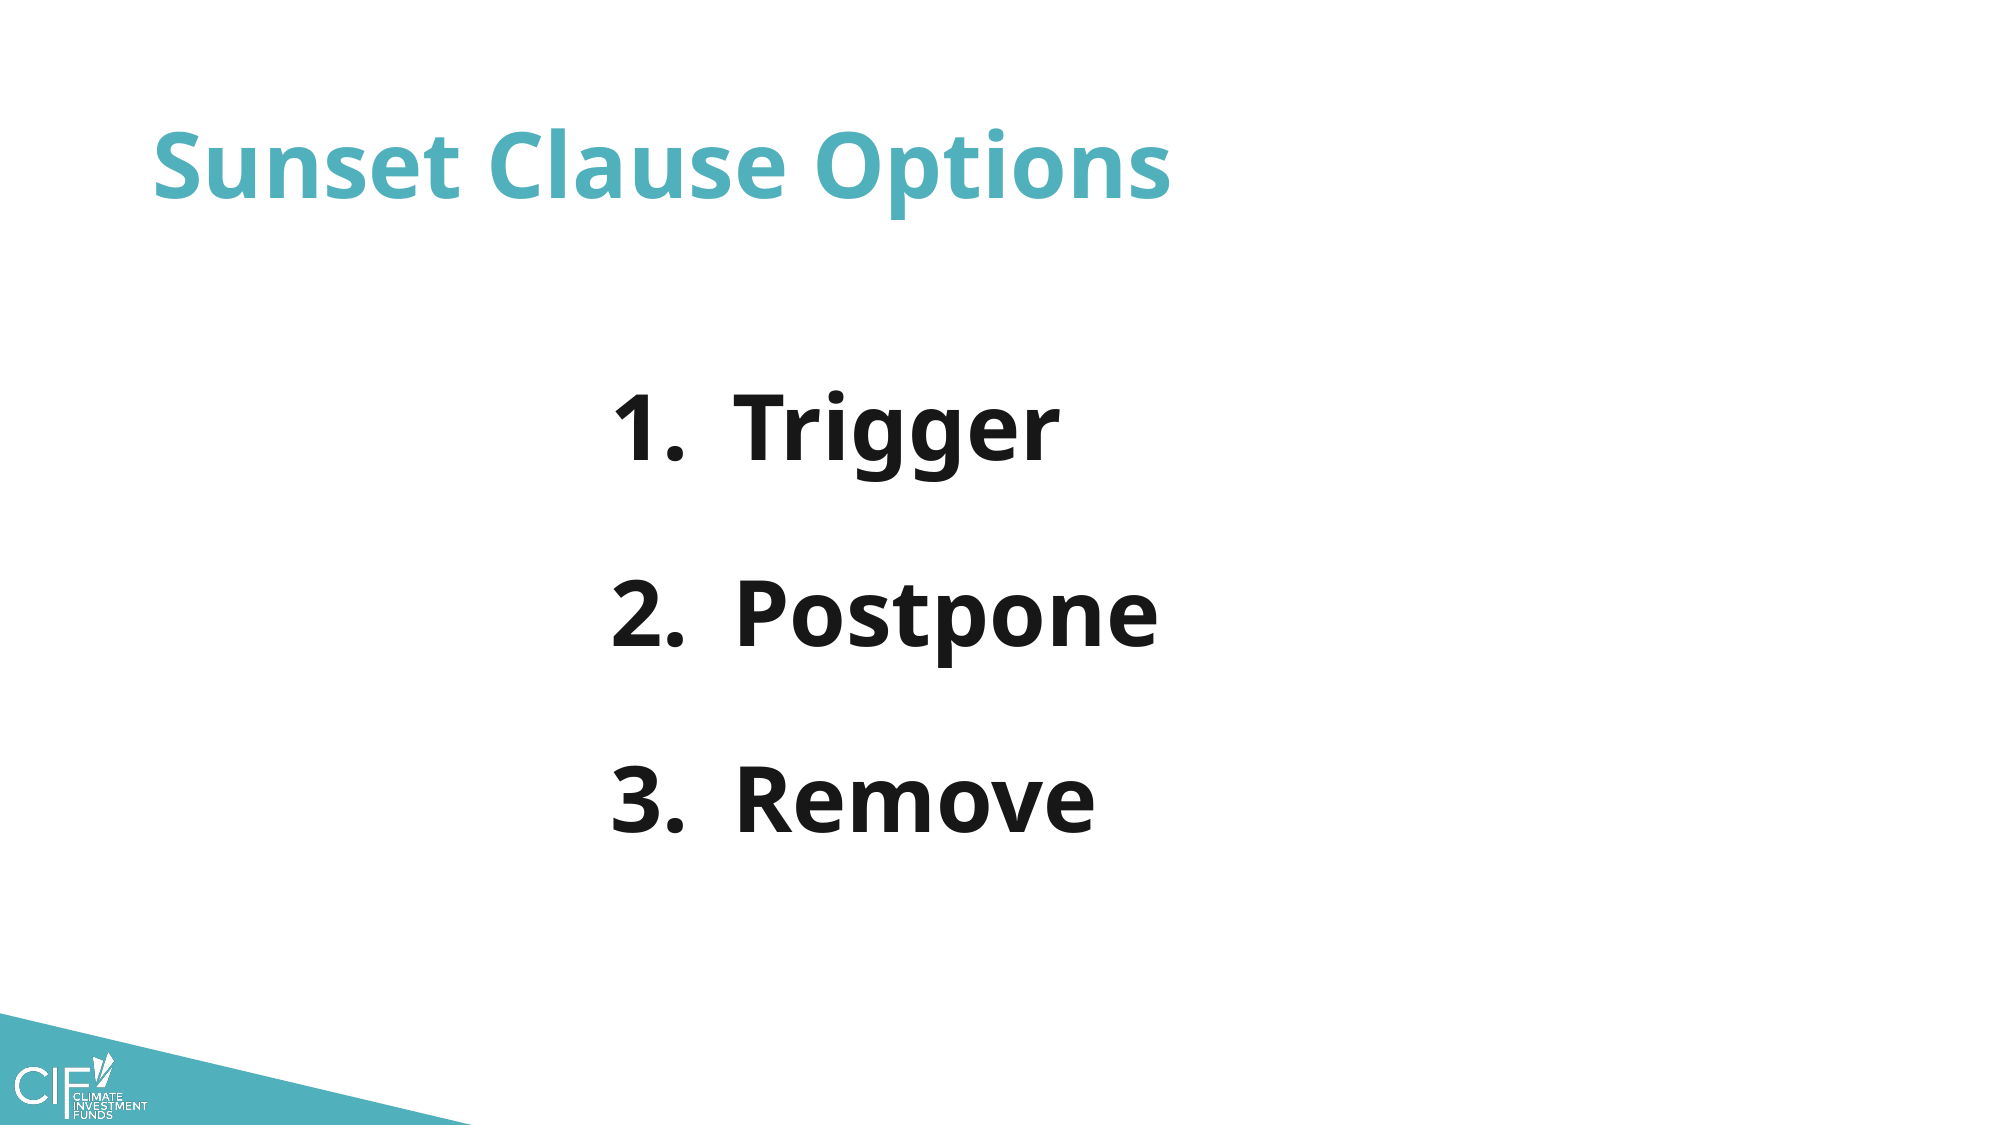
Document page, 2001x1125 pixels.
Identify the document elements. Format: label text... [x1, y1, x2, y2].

list Trigger Postpone Remove [595, 305, 1634, 1020]
title Sunset Clause Options [137, 59, 1863, 278]
